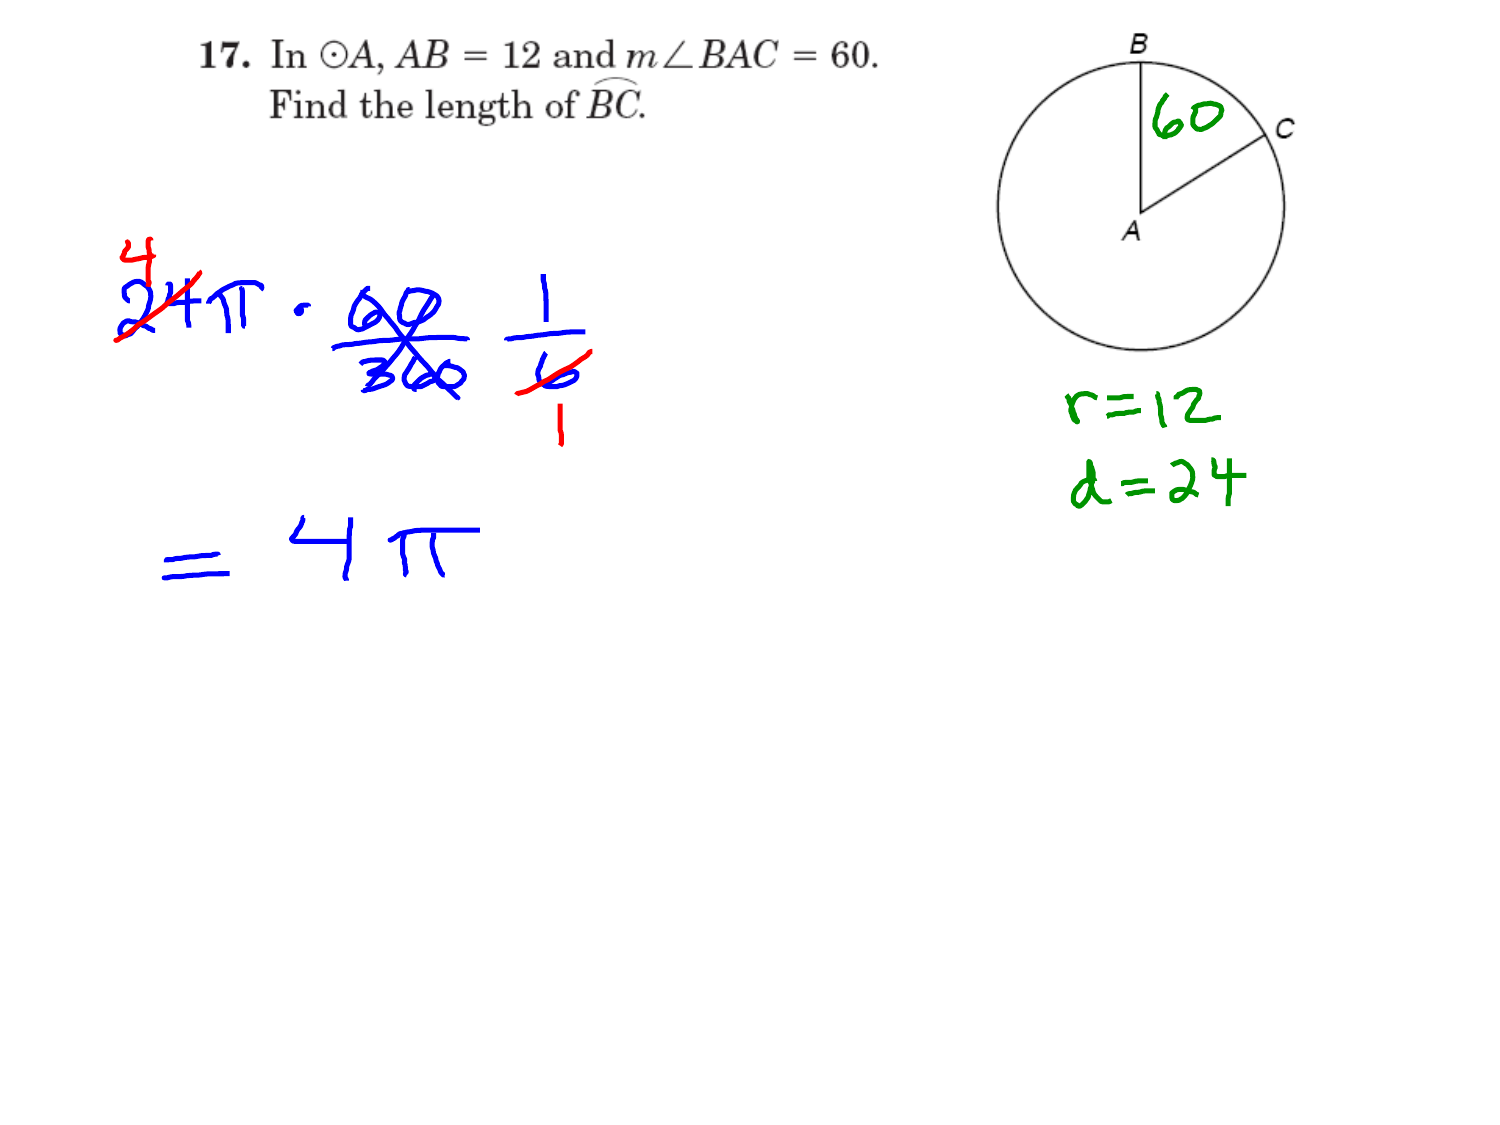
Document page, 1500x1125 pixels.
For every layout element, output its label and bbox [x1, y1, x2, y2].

text_box [361, 377, 394, 392]
text_box [542, 377, 578, 388]
text_box [1065, 392, 1098, 423]
picture [195, 0, 1305, 368]
text_box [186, 288, 190, 328]
text_box [1126, 490, 1155, 496]
text_box [1231, 468, 1247, 477]
text_box [440, 377, 465, 388]
text_box [515, 377, 554, 396]
text_box [366, 377, 378, 387]
text_box [163, 517, 481, 581]
text_box [119, 320, 137, 335]
text_box [1121, 480, 1148, 485]
text_box [403, 377, 436, 391]
text_box [1107, 395, 1134, 399]
text_box [168, 292, 186, 305]
text_box [167, 283, 176, 296]
text_box [121, 241, 148, 261]
text_box [1171, 460, 1199, 502]
text_box [123, 280, 152, 317]
text_box [1107, 409, 1141, 417]
text_box [559, 403, 563, 447]
text_box [1211, 459, 1228, 478]
text_box [1156, 392, 1166, 428]
text_box [115, 278, 190, 342]
text_box [147, 238, 152, 287]
text_box [140, 320, 156, 332]
text_box [537, 377, 546, 382]
text_box [435, 377, 459, 399]
text_box [1175, 388, 1221, 422]
text_box [1072, 460, 1112, 507]
text_box [1227, 458, 1231, 507]
